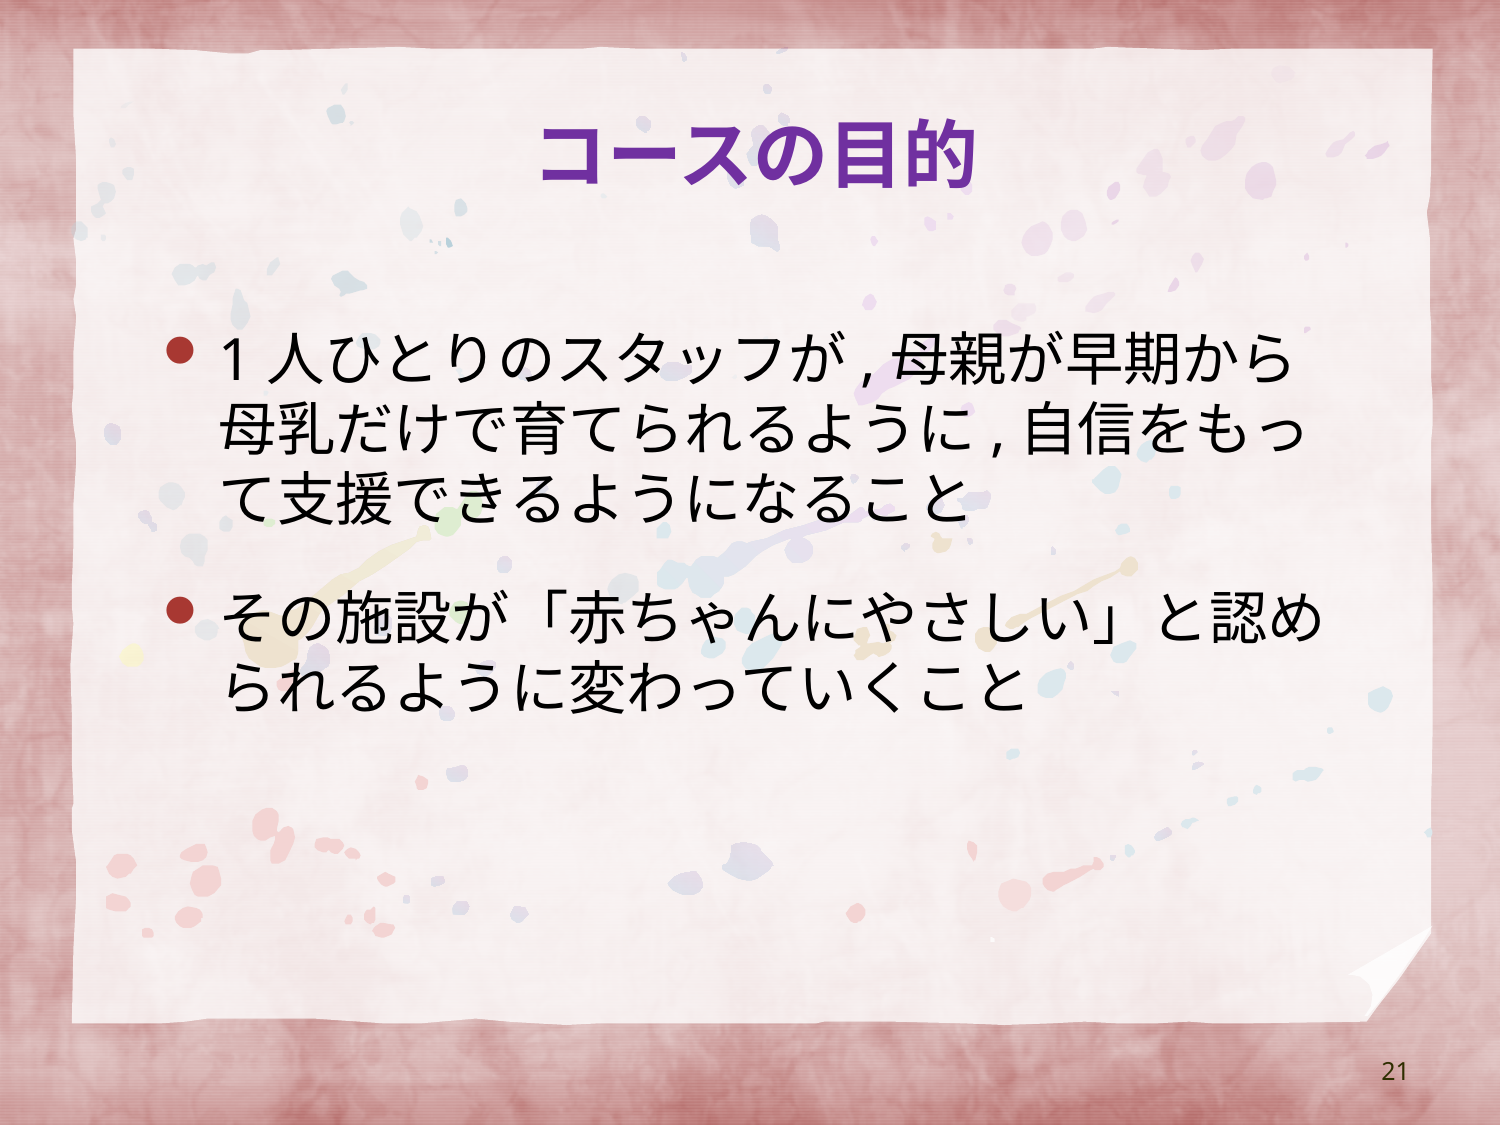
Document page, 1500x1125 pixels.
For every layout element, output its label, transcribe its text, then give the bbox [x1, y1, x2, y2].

title コースの目的 [152, 93, 1360, 212]
list 1人ひとりのスタッフが,母親が早期から母乳だけで育てられるように,自信をもって支援できるようになること その施設が「赤ちゃんにやさしい」と認められるように変わっていくこと [147, 314, 1353, 906]
slide_number 21 [1074, 1042, 1425, 1103]
